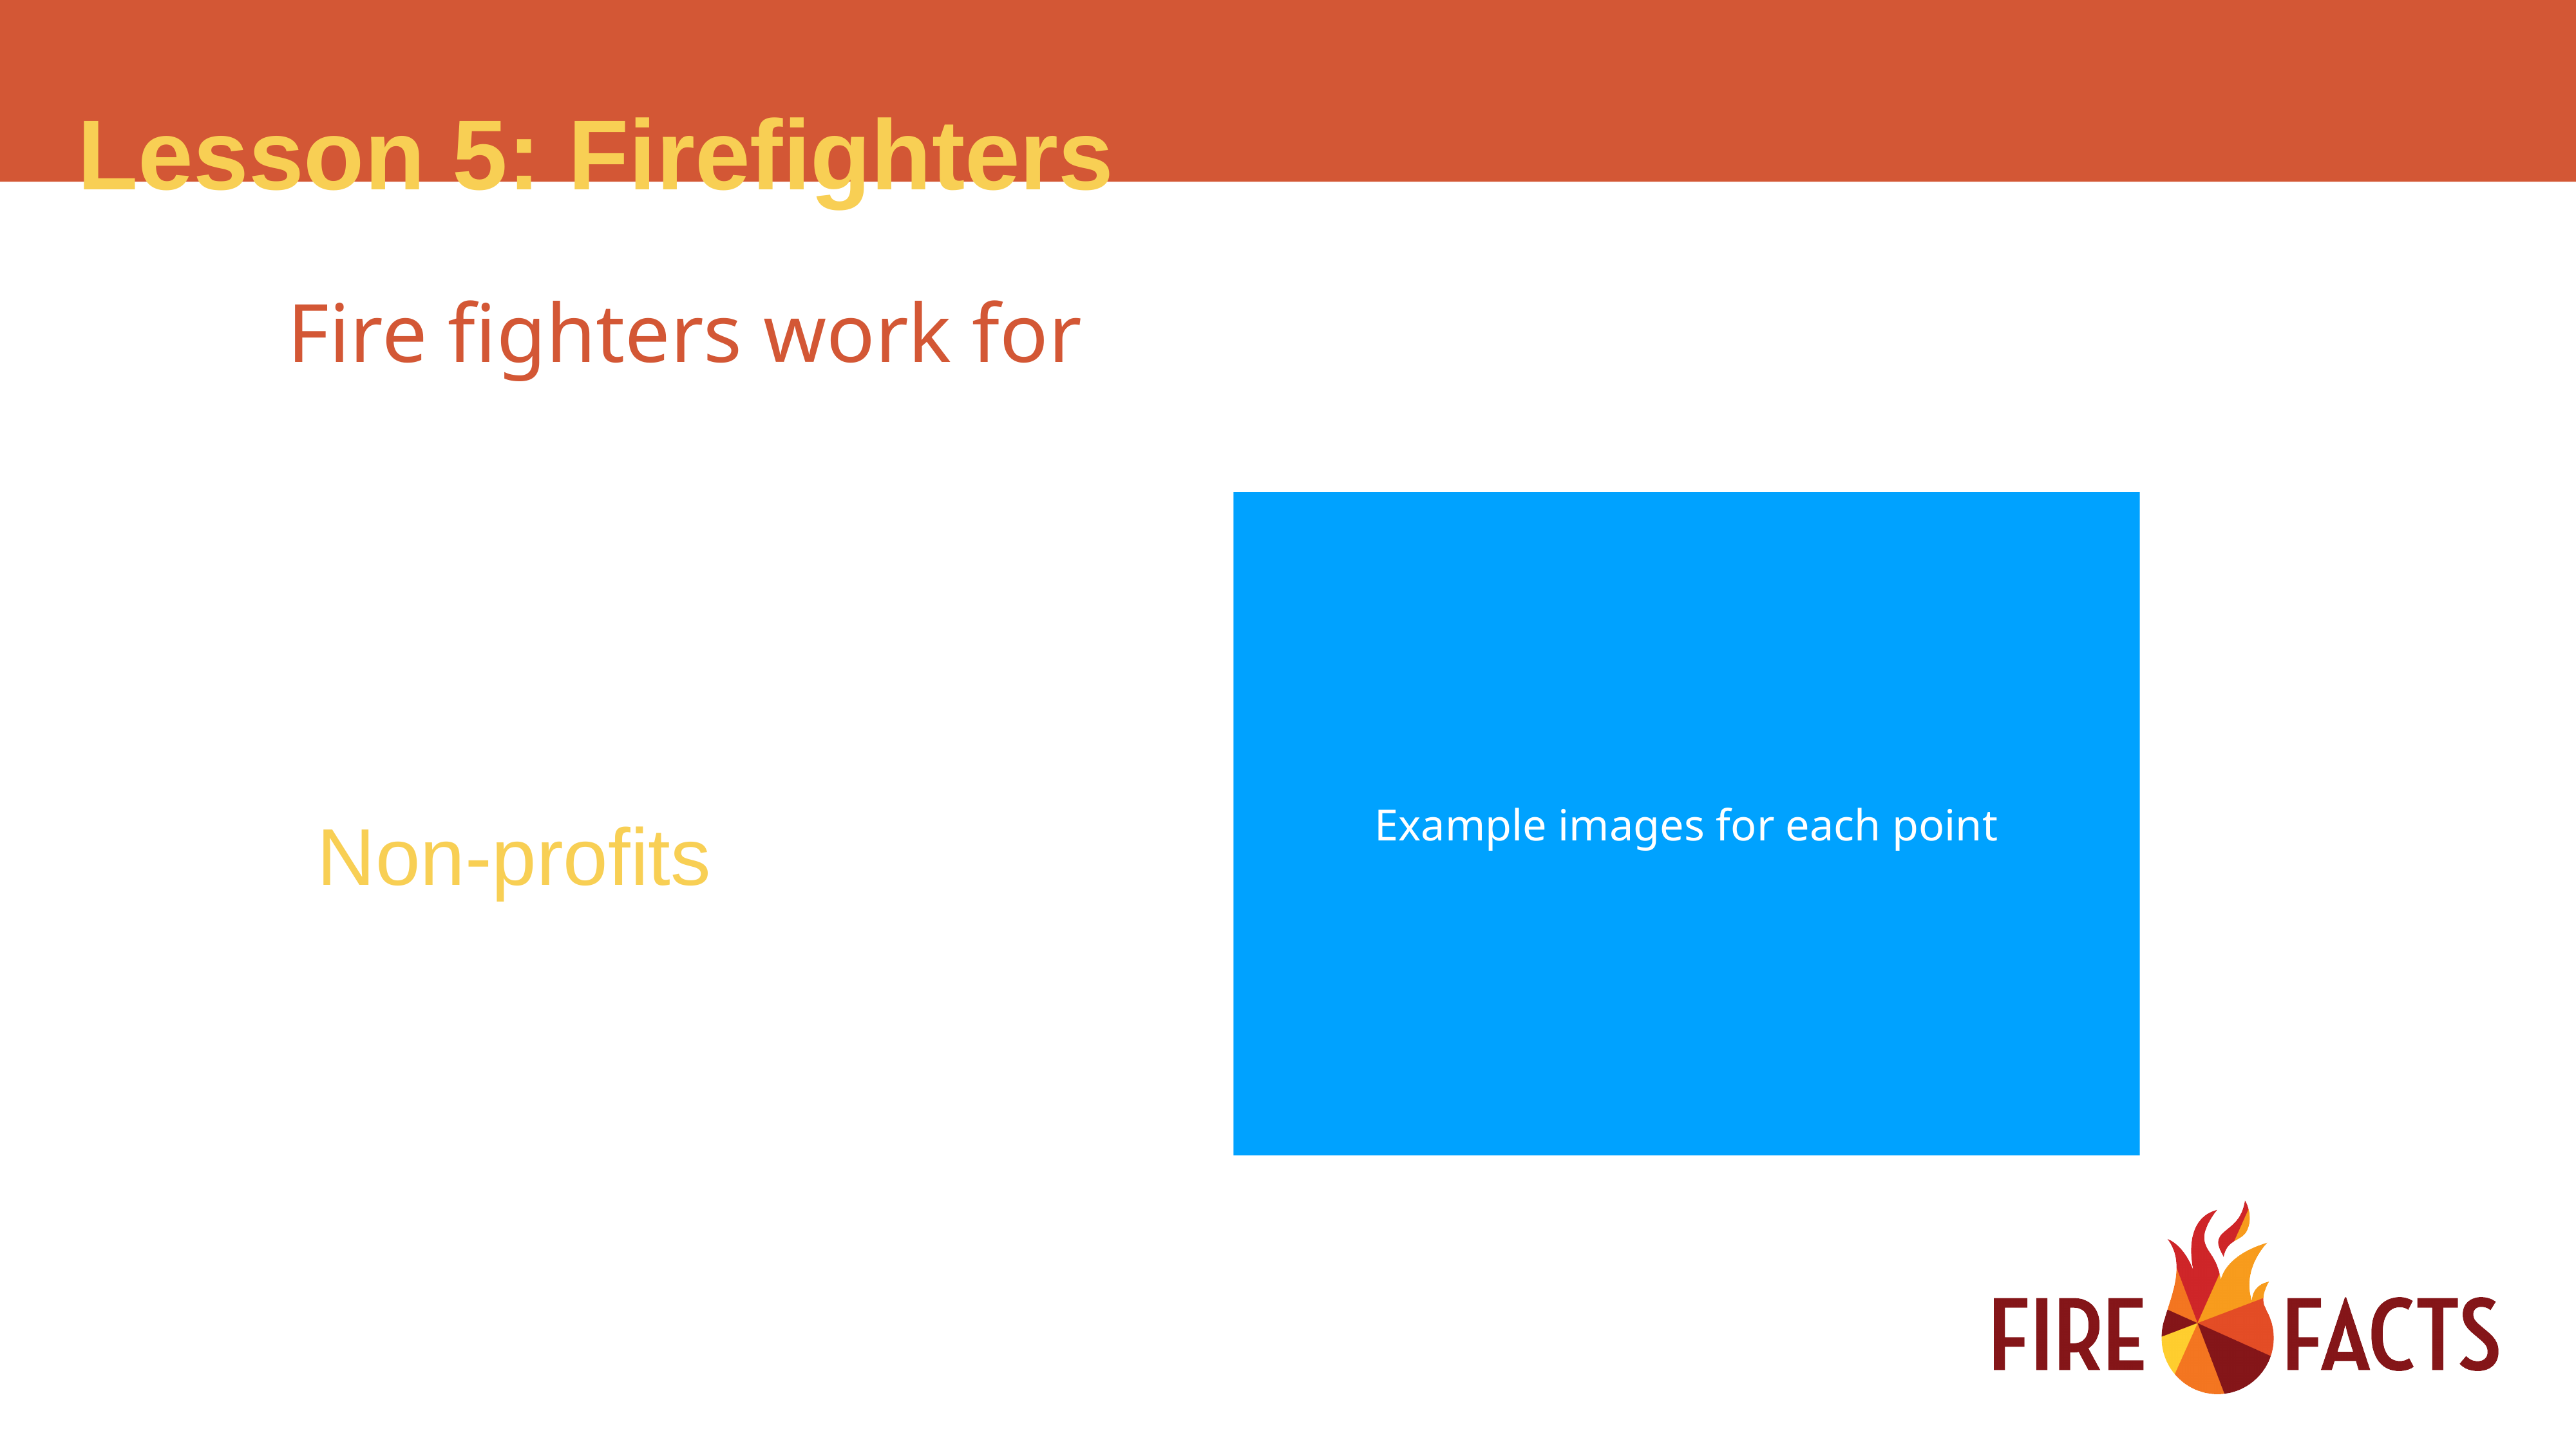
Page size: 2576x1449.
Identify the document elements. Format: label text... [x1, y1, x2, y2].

text_box Example images for each point [1233, 492, 2140, 1156]
picture [1982, 1186, 2508, 1408]
text_box Fire fighters work for [282, 276, 1088, 384]
list Non-profits [265, 428, 1105, 1278]
